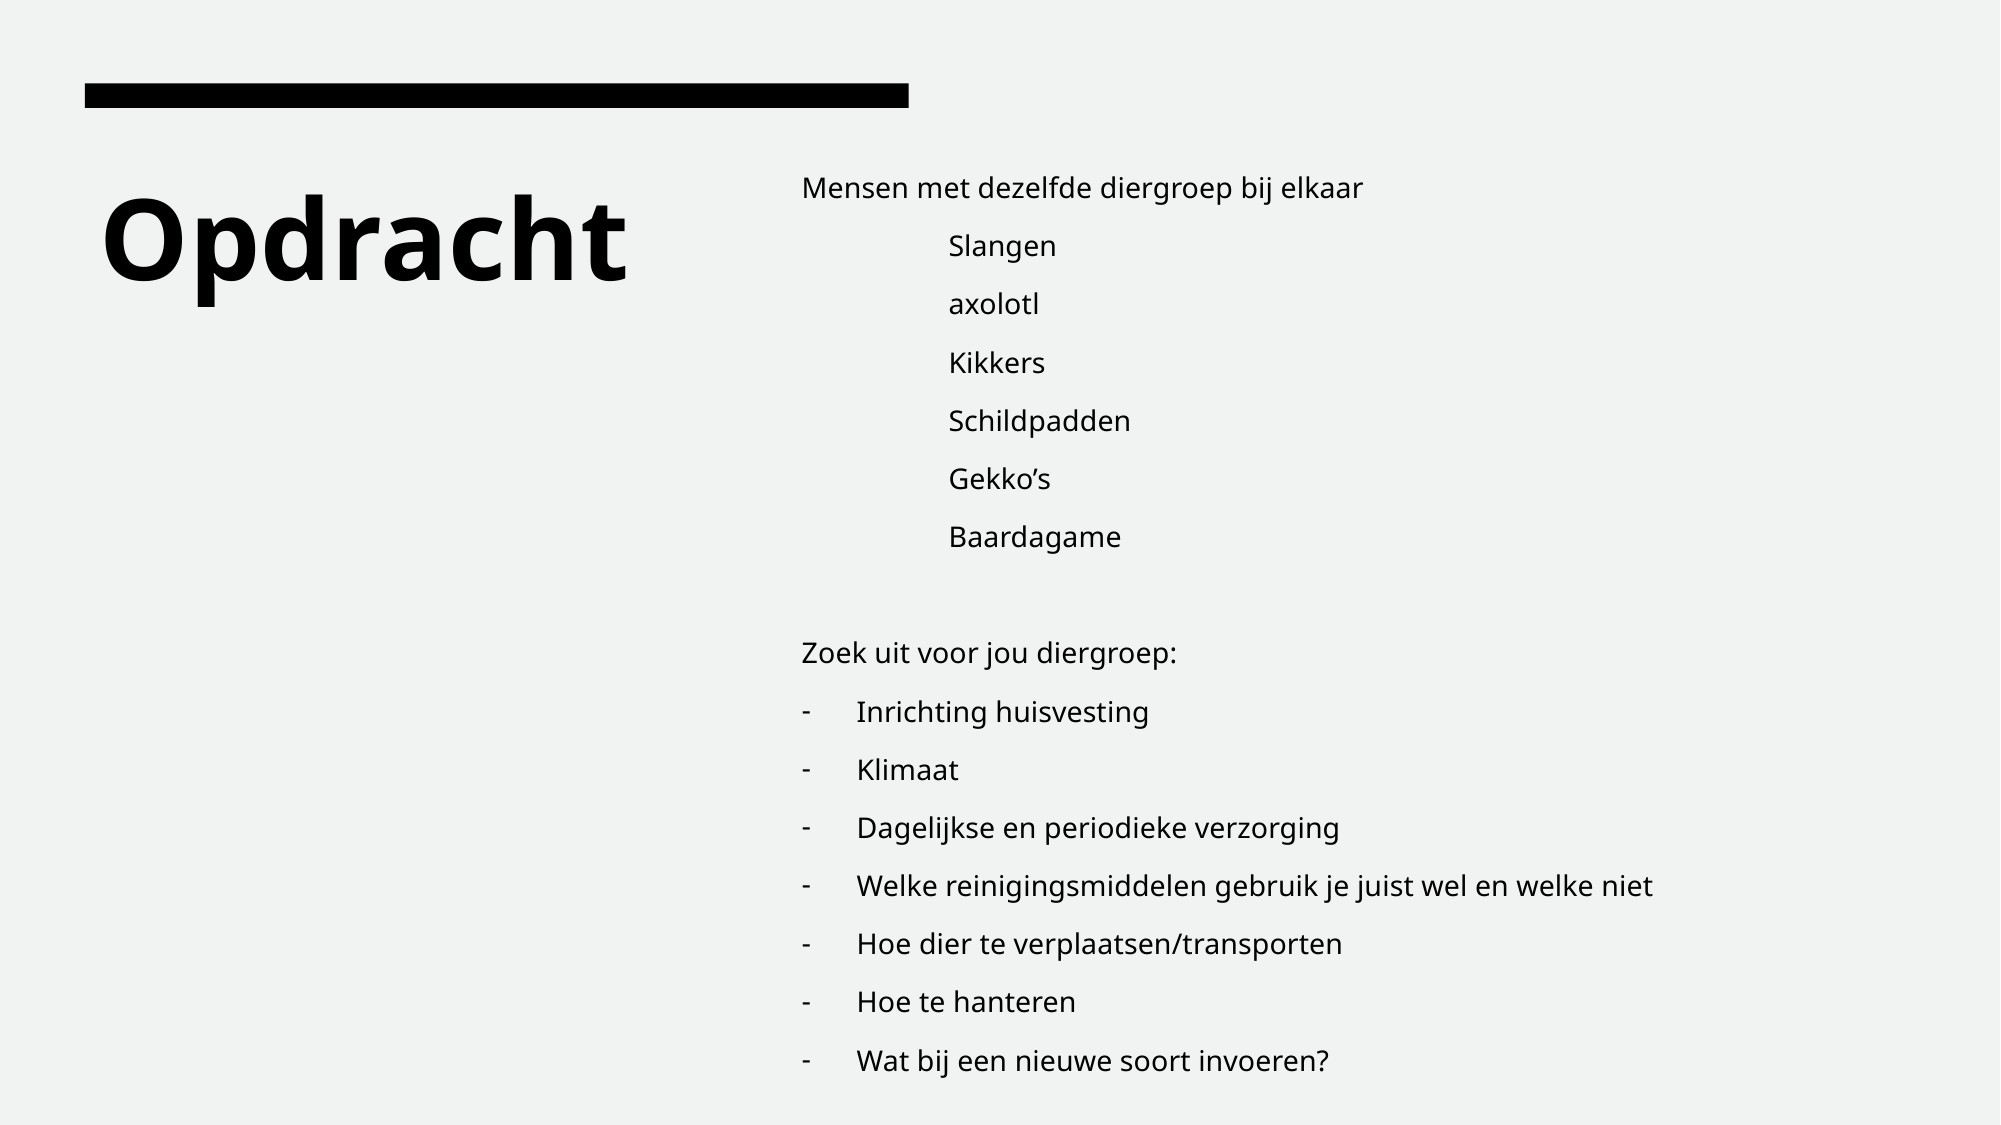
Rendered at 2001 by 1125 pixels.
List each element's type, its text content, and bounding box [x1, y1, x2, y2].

list Mensen met dezelfde diergroep bij elkaar Slangen axolotl Kikkers Schildpadden Gekko’s Baardagame Zoek uit voor jou diergroep: Inrichting huisvesting Klimaat Dagelijkse en periodieke verzorging Welke reinigingsmiddelen gebruik je juist wel en welke niet Hoe dier te verplaatsen/transporten Hoe te hanteren Wat bij een nieuwe soort invoeren? [786, 158, 1917, 1085]
title Opdracht [84, 160, 786, 960]
